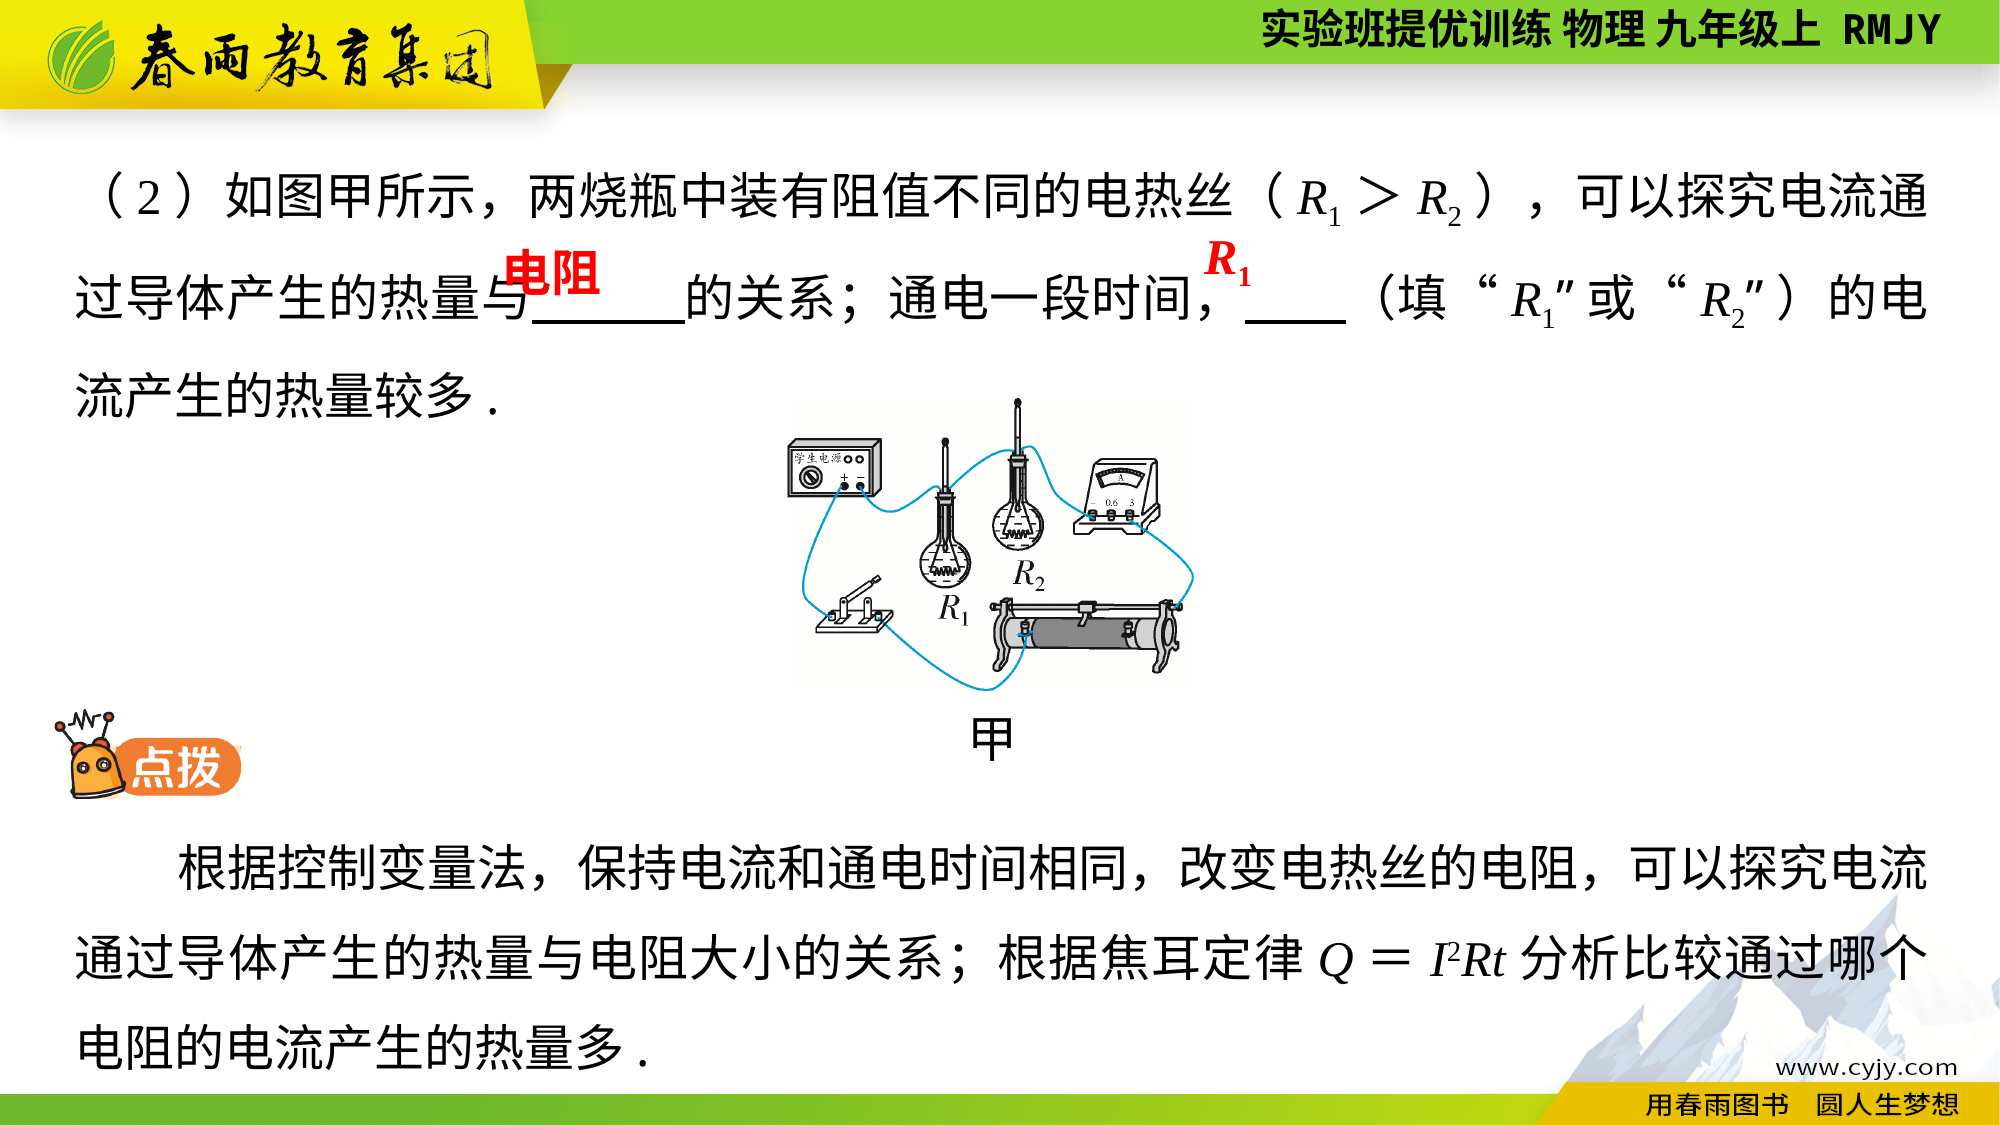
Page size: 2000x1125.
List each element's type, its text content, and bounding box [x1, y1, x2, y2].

text_box 根据控制变量法，保持电流和通电时间相同，改变电热丝的电阻，可以探究电流通过导体产生的热量与电阻大小的关系；根据焦耳定律Q＝I2Rt分析比较通过哪个电阻的电流产生的热量多. [59, 798, 1944, 1084]
text_box R1 [1189, 217, 1329, 300]
text_box 甲 [952, 699, 1033, 775]
list （2）如图甲所示，两烧瓶中装有阻值不同的电热丝（R1＞R2），可以探究电流通过导体产生的热量与 的关系；通电一段时间， （填“R1”或“R2”）的电流产生的热量较多. [59, 122, 1944, 399]
picture [0, 0, 2000, 1125]
text_box 电阻 [487, 204, 617, 310]
